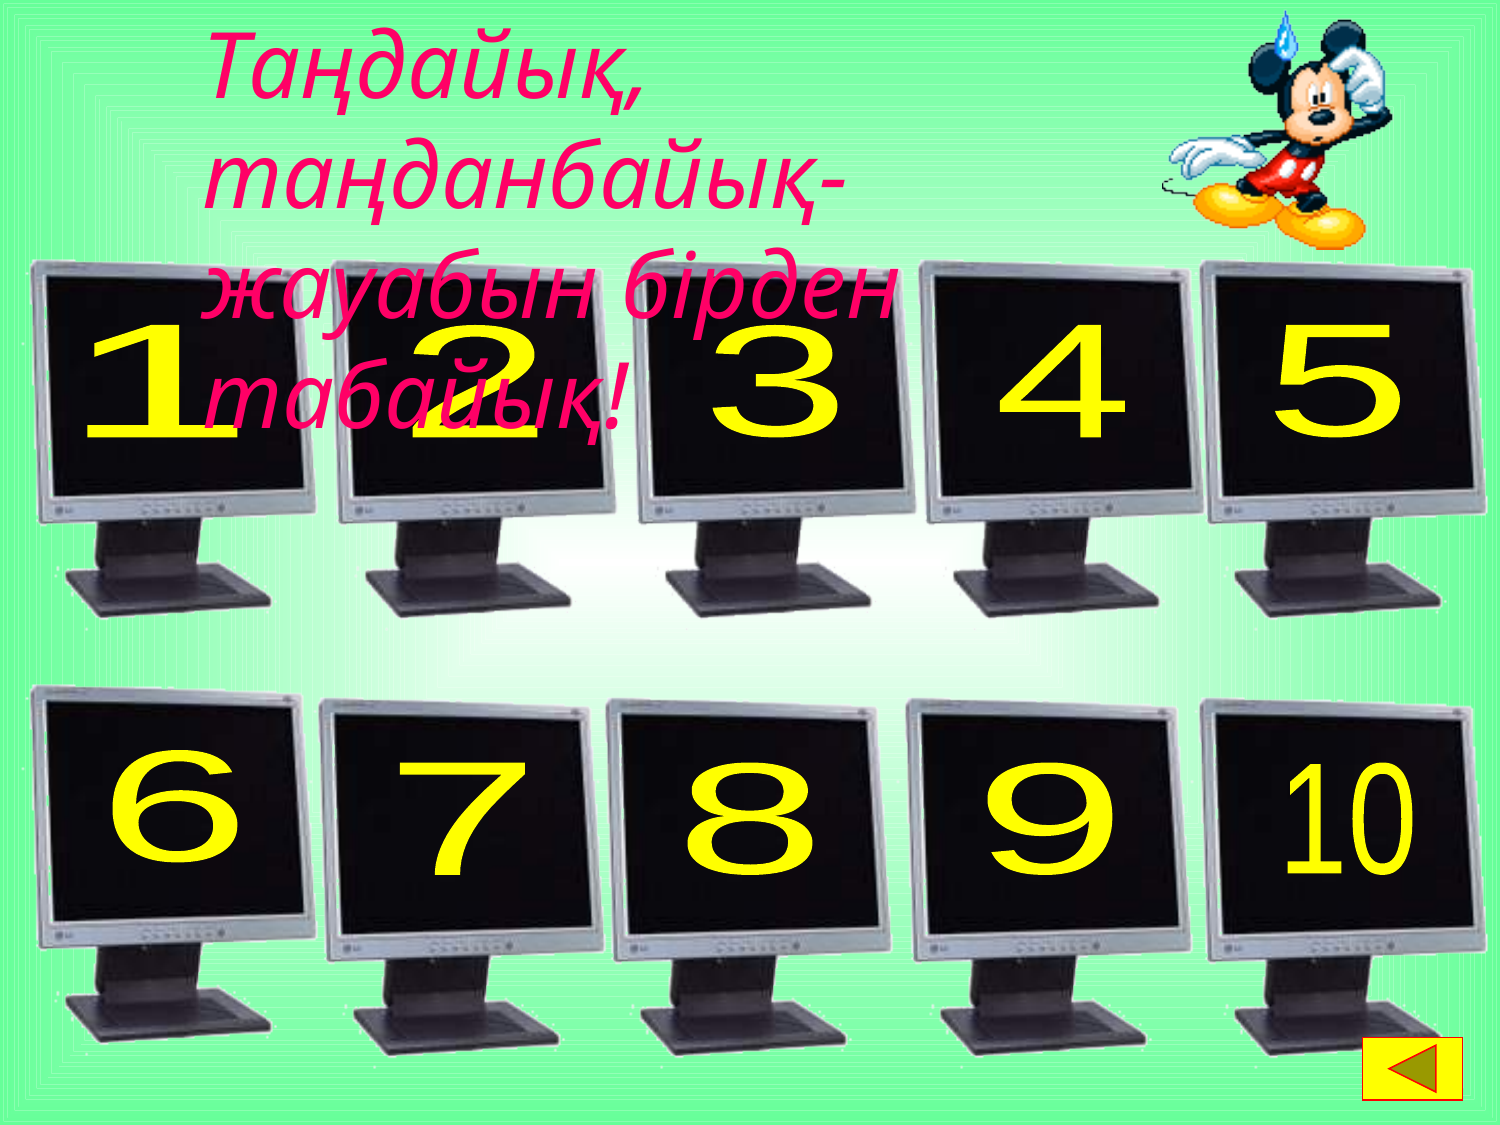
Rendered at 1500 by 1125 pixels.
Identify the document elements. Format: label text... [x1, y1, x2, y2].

picture [4, 0, 1500, 1088]
text_box Таңдайық, таңданбайық- жауабын бірден табайық! [187, 0, 1157, 223]
